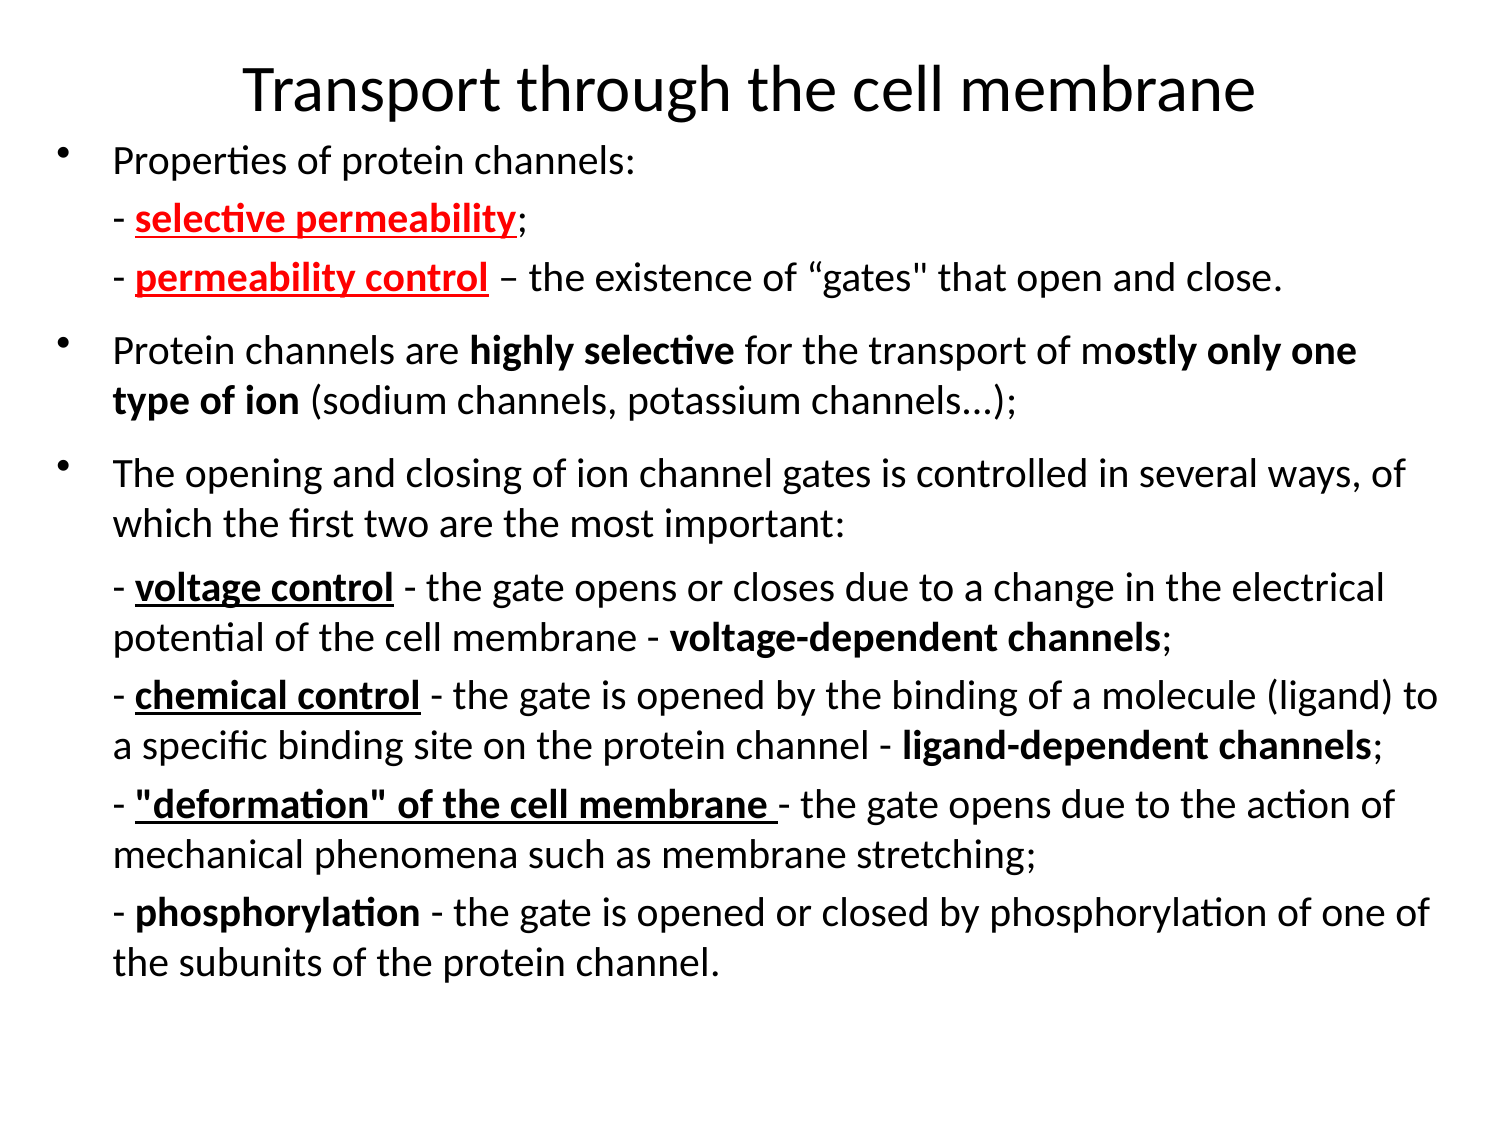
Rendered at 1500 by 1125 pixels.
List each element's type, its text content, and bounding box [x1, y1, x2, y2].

list Properties of protein channels: - selective permeability; - permeability control – the existence of “gates" that open and close. Protein channels are highly selective for the transport of mostly only one type of ion (sodium channels, potassium channels...); The opening and closing of ion channel gates is controlled in several ways, of which the first two are the most important: - voltage control - the gate opens or closes due to a change in the electrical potential of the cell membrane - voltage-dependent channels; - chemical control - the gate is opened by the binding of a molecule (ligand) to a specific binding site on the protein channel - ligand-dependent channels; - "deformation" of the cell membrane - the gate opens due to the action of mechanical phenomena such as membrane stretching; - phosphorylation - the gate is opened or closed by phosphorylation of one of the subunits of the protein channel. [41, 125, 1459, 1125]
text_box Transport through the cell membrane [74, 45, 1425, 126]
